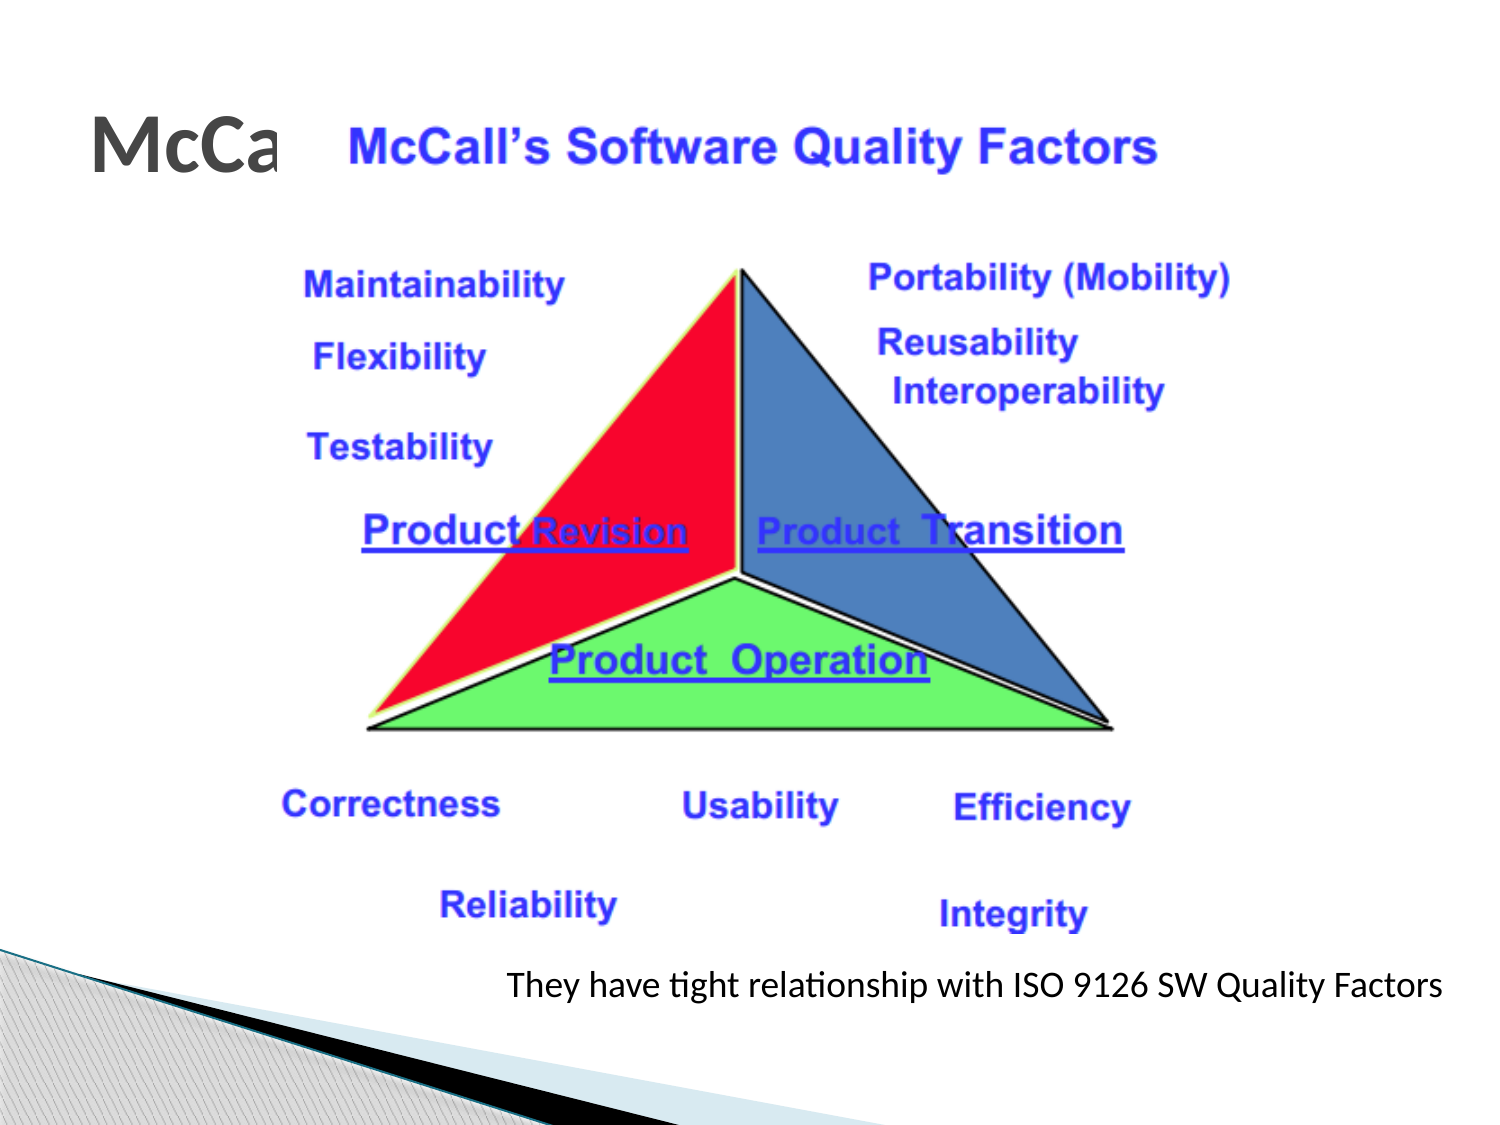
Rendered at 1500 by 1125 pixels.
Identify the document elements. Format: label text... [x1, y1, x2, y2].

text_box They have tight relationship with ISO 9126 SW Quality Factors [442, 952, 1459, 1012]
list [277, 101, 1301, 934]
title McCall’s Software Quality Factors [75, 45, 1425, 233]
